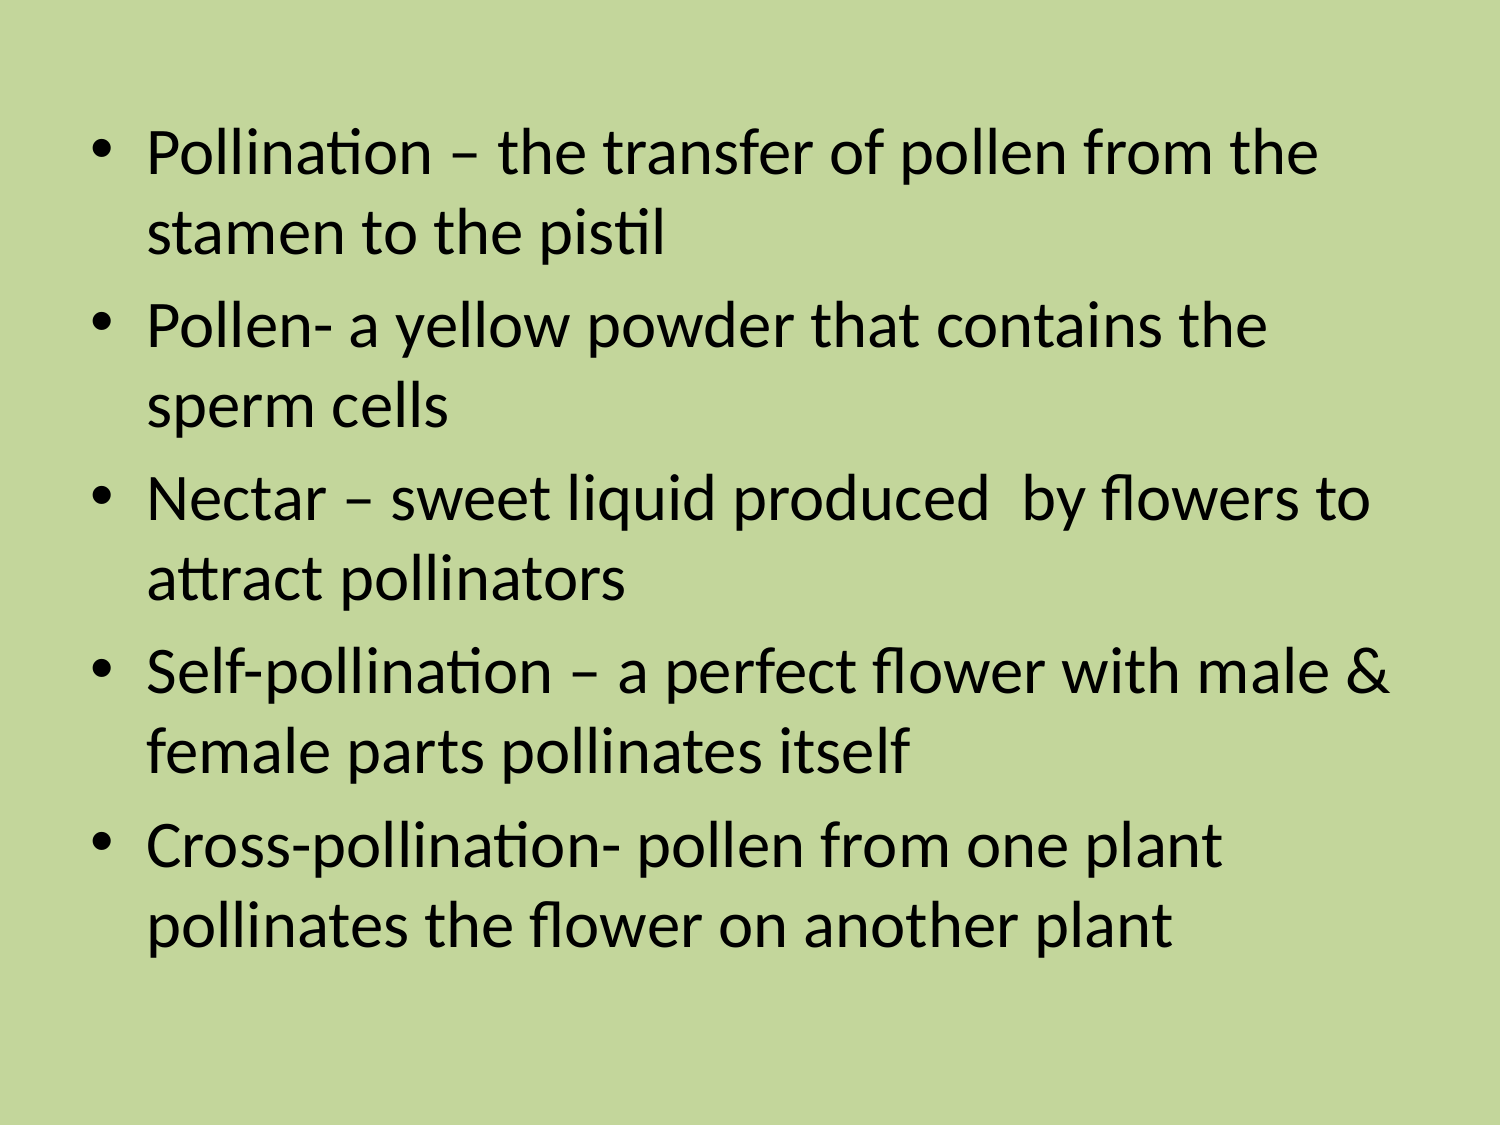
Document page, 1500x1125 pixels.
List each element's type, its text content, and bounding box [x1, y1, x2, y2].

list Pollination – the transfer of pollen from the stamen to the pistil Pollen- a yellow powder that contains the sperm cells Nectar – sweet liquid produced by flowers to attract pollinators Self-pollination – a perfect flower with male & female parts pollinates itself Cross-pollination- pollen from one plant pollinates the flower on another plant [75, 99, 1425, 1005]
